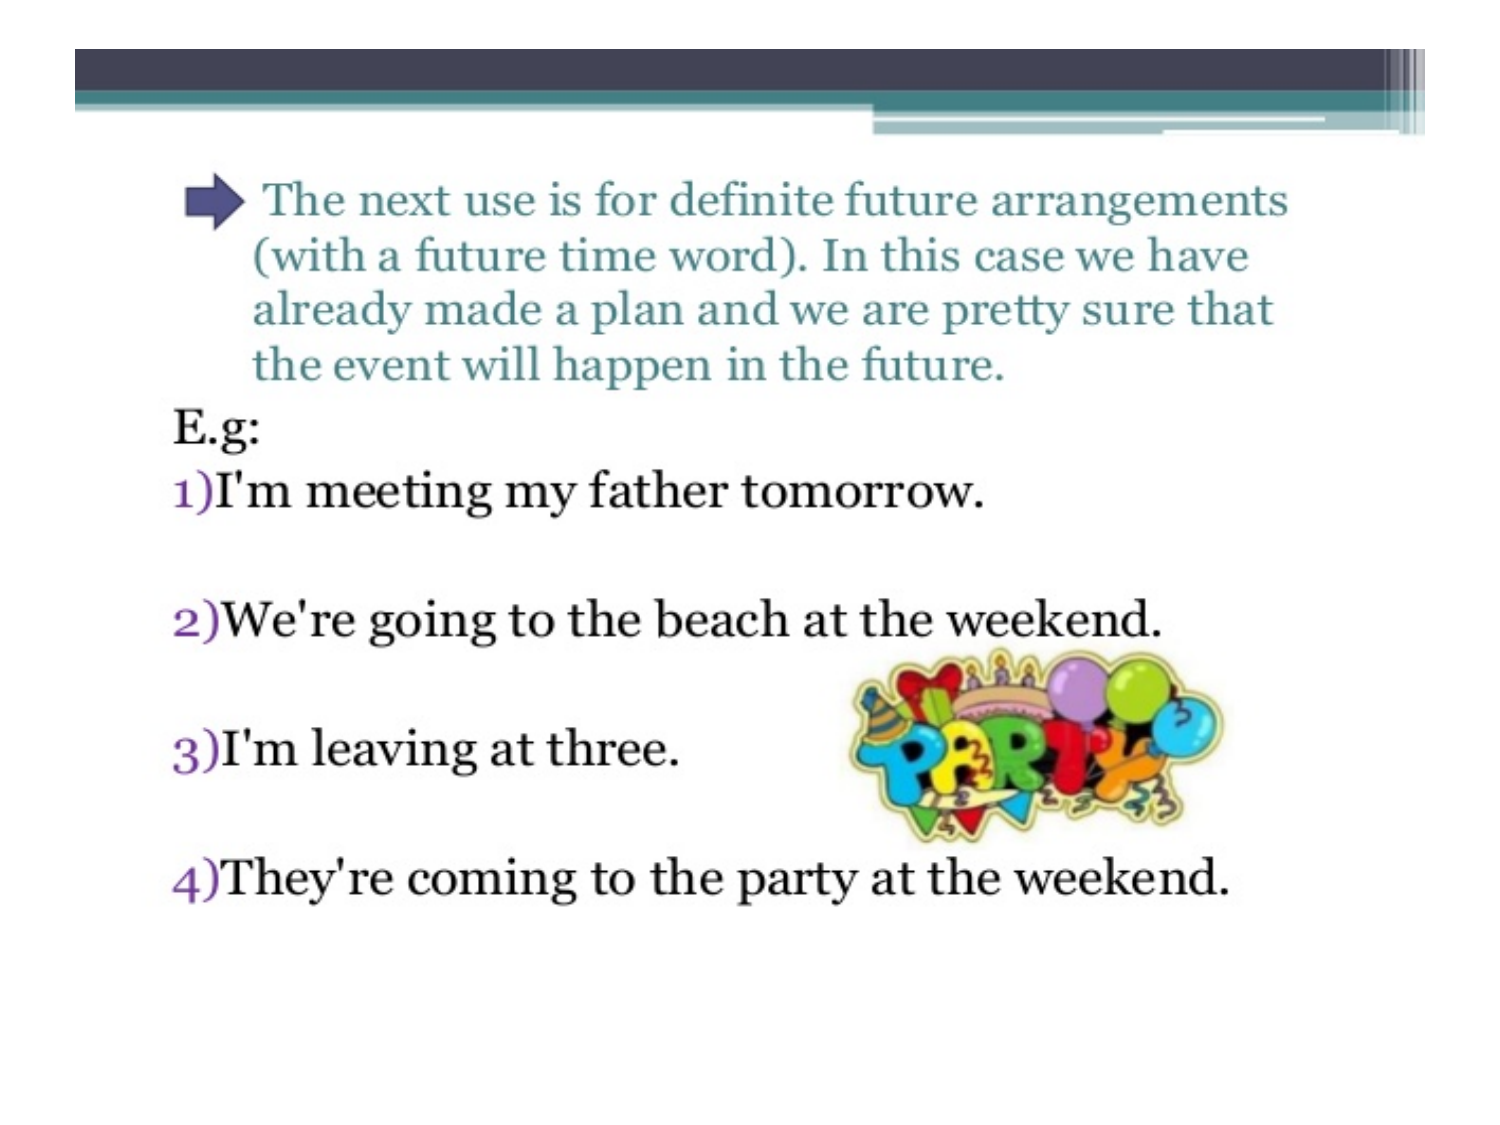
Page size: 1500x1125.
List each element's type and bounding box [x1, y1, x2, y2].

picture [74, 49, 1426, 1001]
